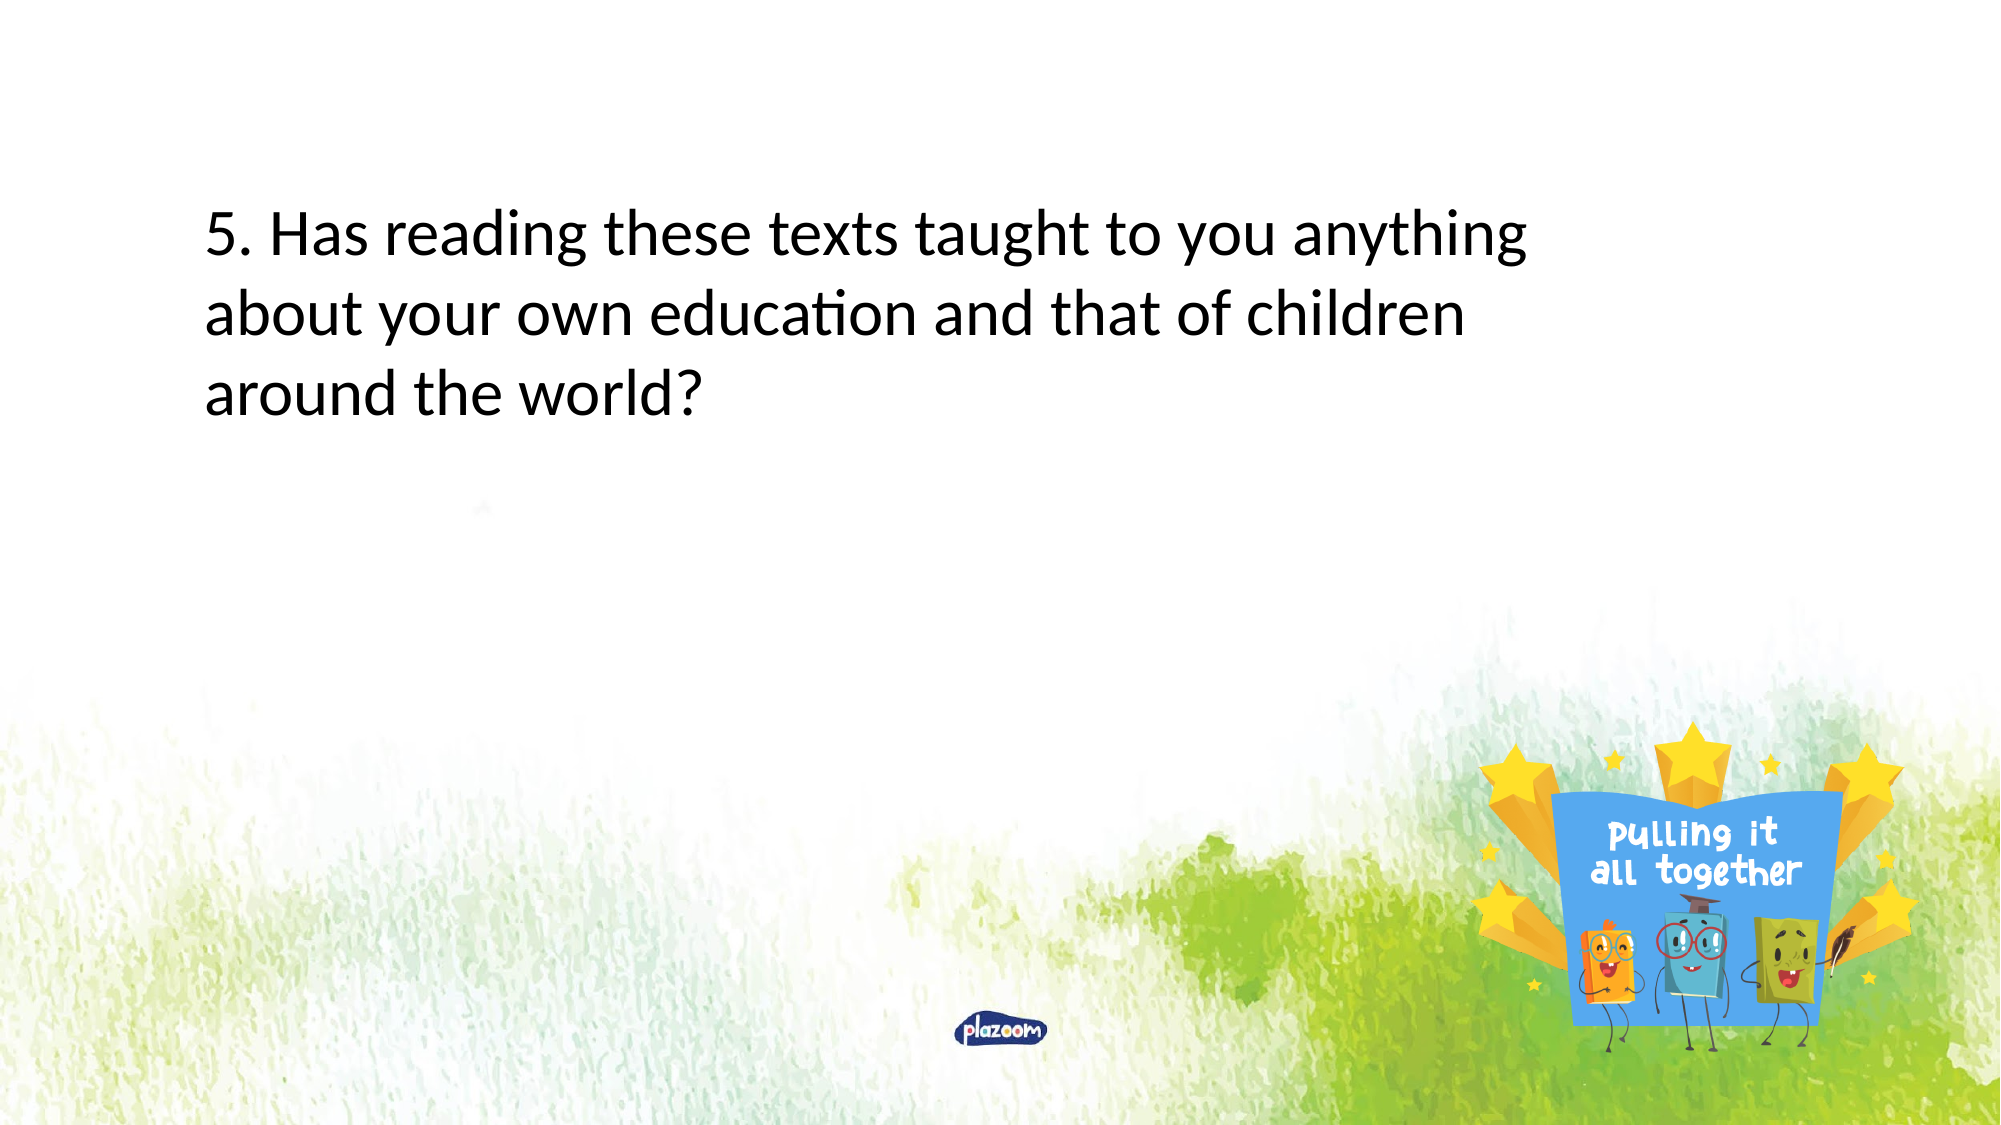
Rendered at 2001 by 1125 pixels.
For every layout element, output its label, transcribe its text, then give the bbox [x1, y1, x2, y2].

text_box 5. Has reading these texts taught to you anything about your own education and that of children around the world? [189, 181, 1559, 437]
picture [0, 0, 2000, 1125]
